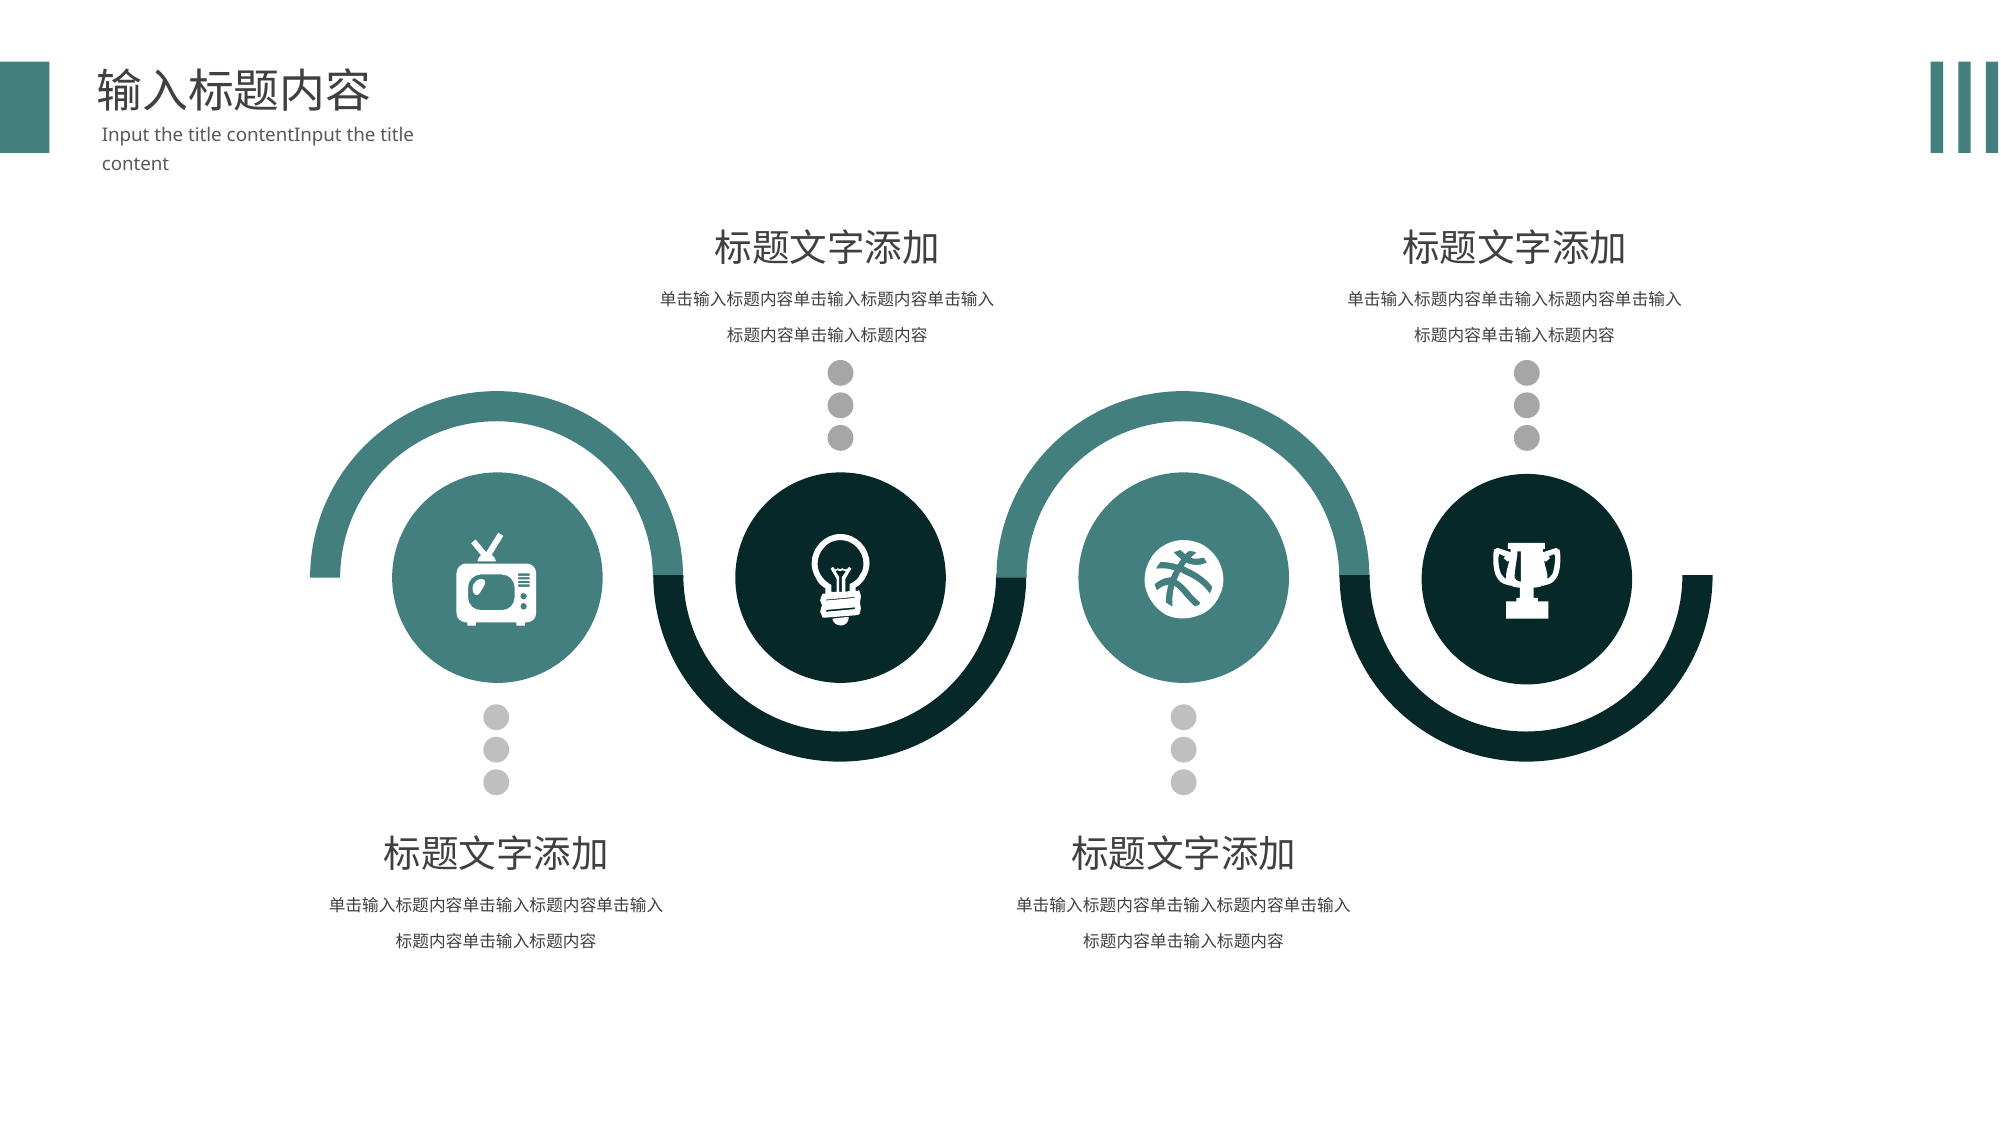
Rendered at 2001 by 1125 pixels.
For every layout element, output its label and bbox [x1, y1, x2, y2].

text_box [1421, 473, 1633, 685]
text_box [1309, 207, 1720, 350]
text_box [827, 359, 854, 451]
text_box [622, 207, 1033, 350]
text_box [290, 813, 702, 956]
text_box [392, 472, 603, 683]
text_box [0, 37, 1999, 153]
text_box [1513, 359, 1540, 451]
text_box [483, 704, 510, 796]
text_box [1078, 472, 1289, 683]
text_box [310, 388, 1713, 765]
text_box [978, 813, 1389, 956]
text_box [735, 472, 946, 683]
text_box [1170, 704, 1197, 796]
